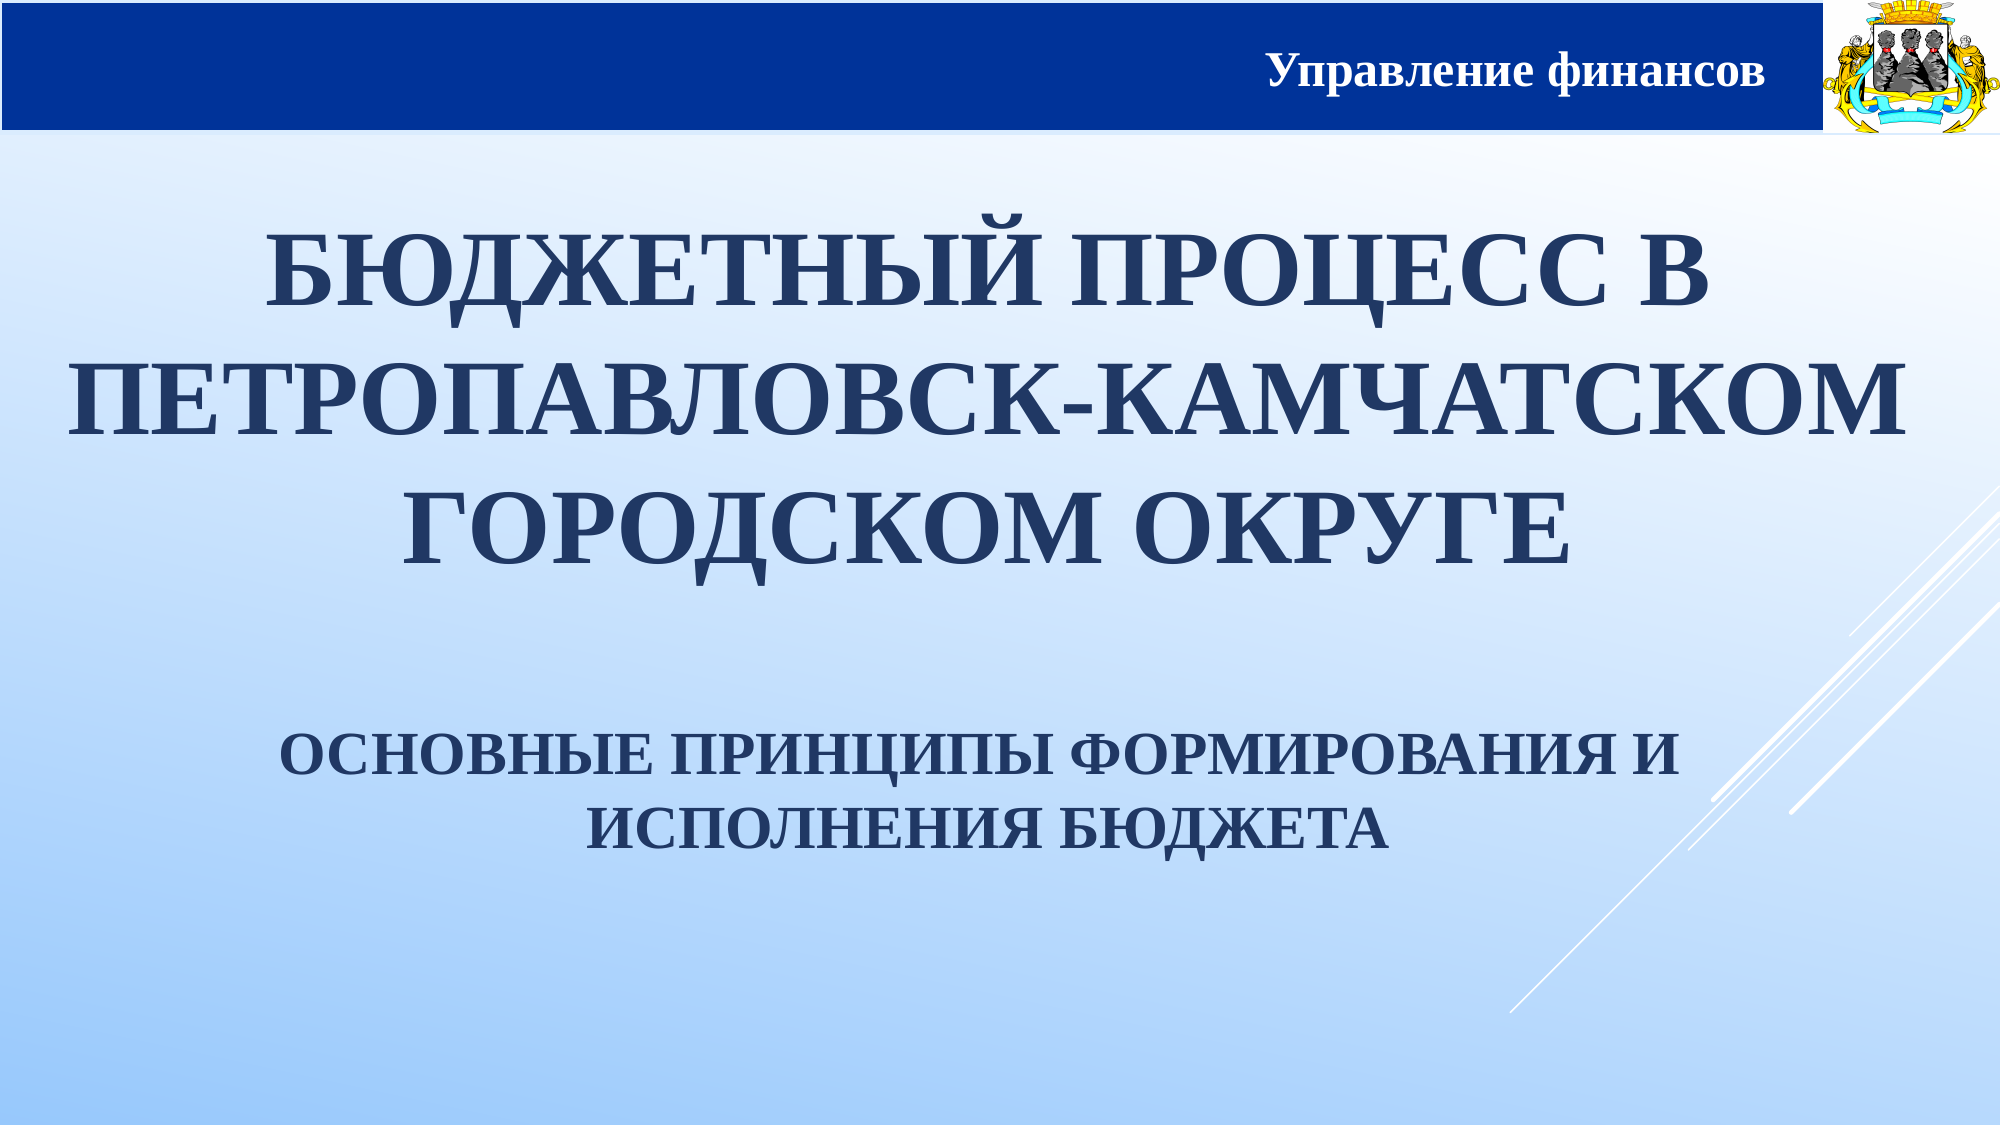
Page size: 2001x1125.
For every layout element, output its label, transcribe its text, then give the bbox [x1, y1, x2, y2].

title Бюджетный процесс в Петропавловск-Камчатском городском округе основные принципы формирования и исполнения бюджета [36, 155, 1941, 986]
picture [1823, 0, 2000, 134]
text_box Управление финансов [0, 0, 1823, 134]
